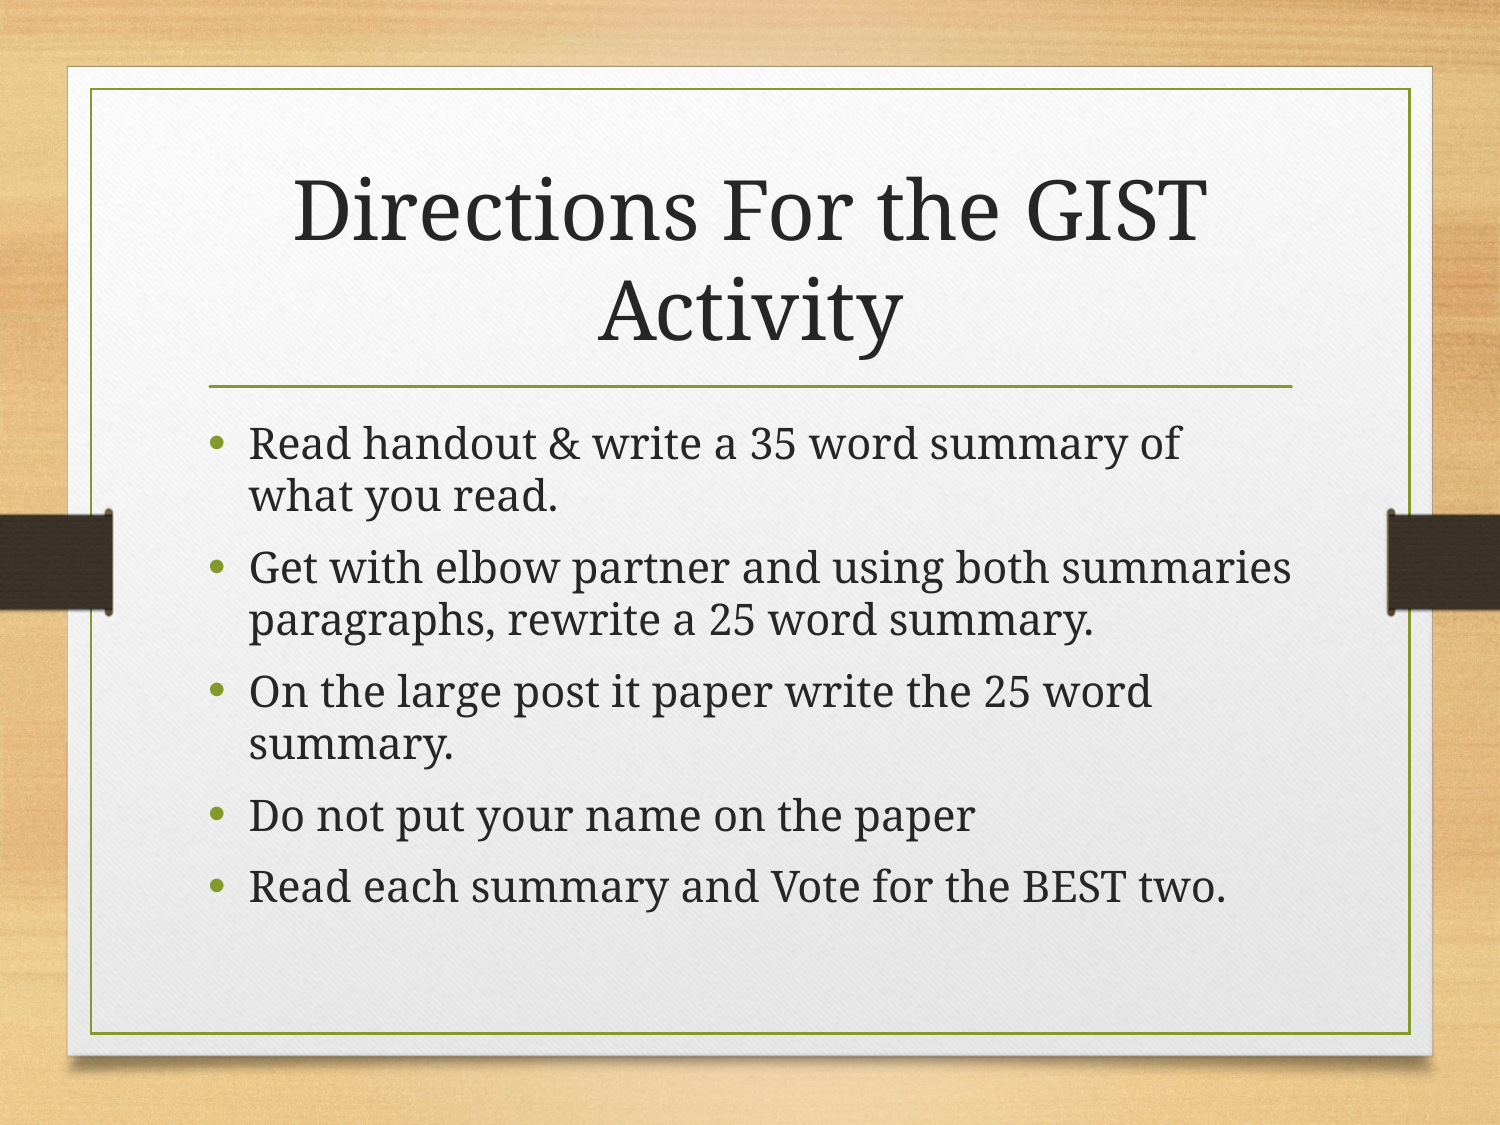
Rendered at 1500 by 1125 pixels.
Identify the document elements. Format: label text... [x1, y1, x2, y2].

title Directions For the GIST Activity [193, 150, 1309, 365]
list Read handout & write a 35 word summary of what you read. Get with elbow partner and using both summaries paragraphs, rewrite a 25 word summary. On the large post it paper write the 25 word summary. Do not put your name on the paper Read each summary and Vote for the BEST two. [193, 408, 1309, 974]
picture [0, 0, 1500, 1125]
